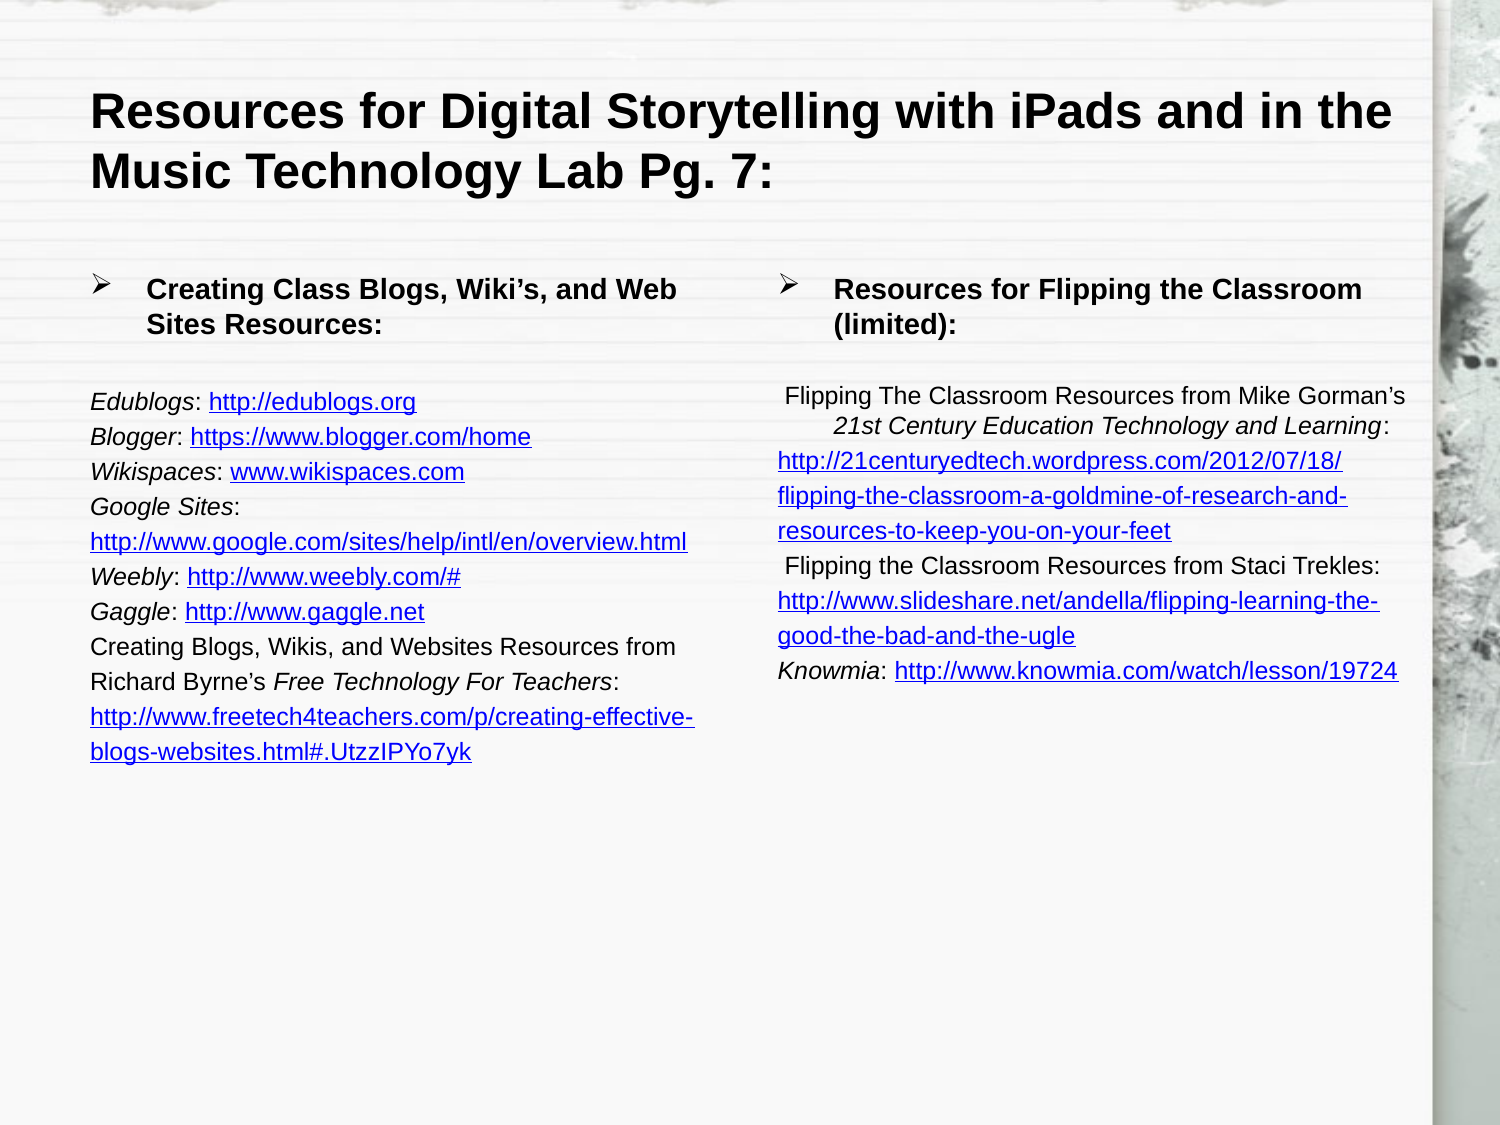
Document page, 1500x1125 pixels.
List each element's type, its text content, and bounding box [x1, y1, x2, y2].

list Resources for Flipping the Classroom (limited): Flipping The Classroom Resources from Mike Gorman’s 21st Century Education Technology and Learning: http://21centuryedtech.wordpress.com/2012/07/18/ flipping-the-classroom-a-goldmine-of-research-and- resources-to-keep-you-on-your-feet Flipping the Classroom Resources from Staci Trekles: http://www.slideshare.net/andella/flipping-learning-the- good-the-bad-and-the-ugle Knowmia: http://www.knowmia.com/watch/lesson/19724 [762, 262, 1426, 1006]
picture [0, 0, 1500, 1125]
title Resources for Digital Storytelling with iPads and in the Music Technology Lab Pg. 7: [74, 44, 1426, 233]
list Creating Class Blogs, Wiki’s, and Web Sites Resources: Edublogs: http://edublogs.org Blogger: https://www.blogger.com/home Wikispaces: www.wikispaces.com Google Sites: http://www.google.com/sites/help/intl/en/overview.html Weebly: http://www.weebly.com/# Gaggle: http://www.gaggle.net Creating Blogs, Wikis, and Websites Resources from Richard Byrne’s Free Technology For Teachers: http://www.freetech4teachers.com/p/creating-effective- blogs-websites.html#.UtzzIPYo7yk [74, 262, 738, 1006]
